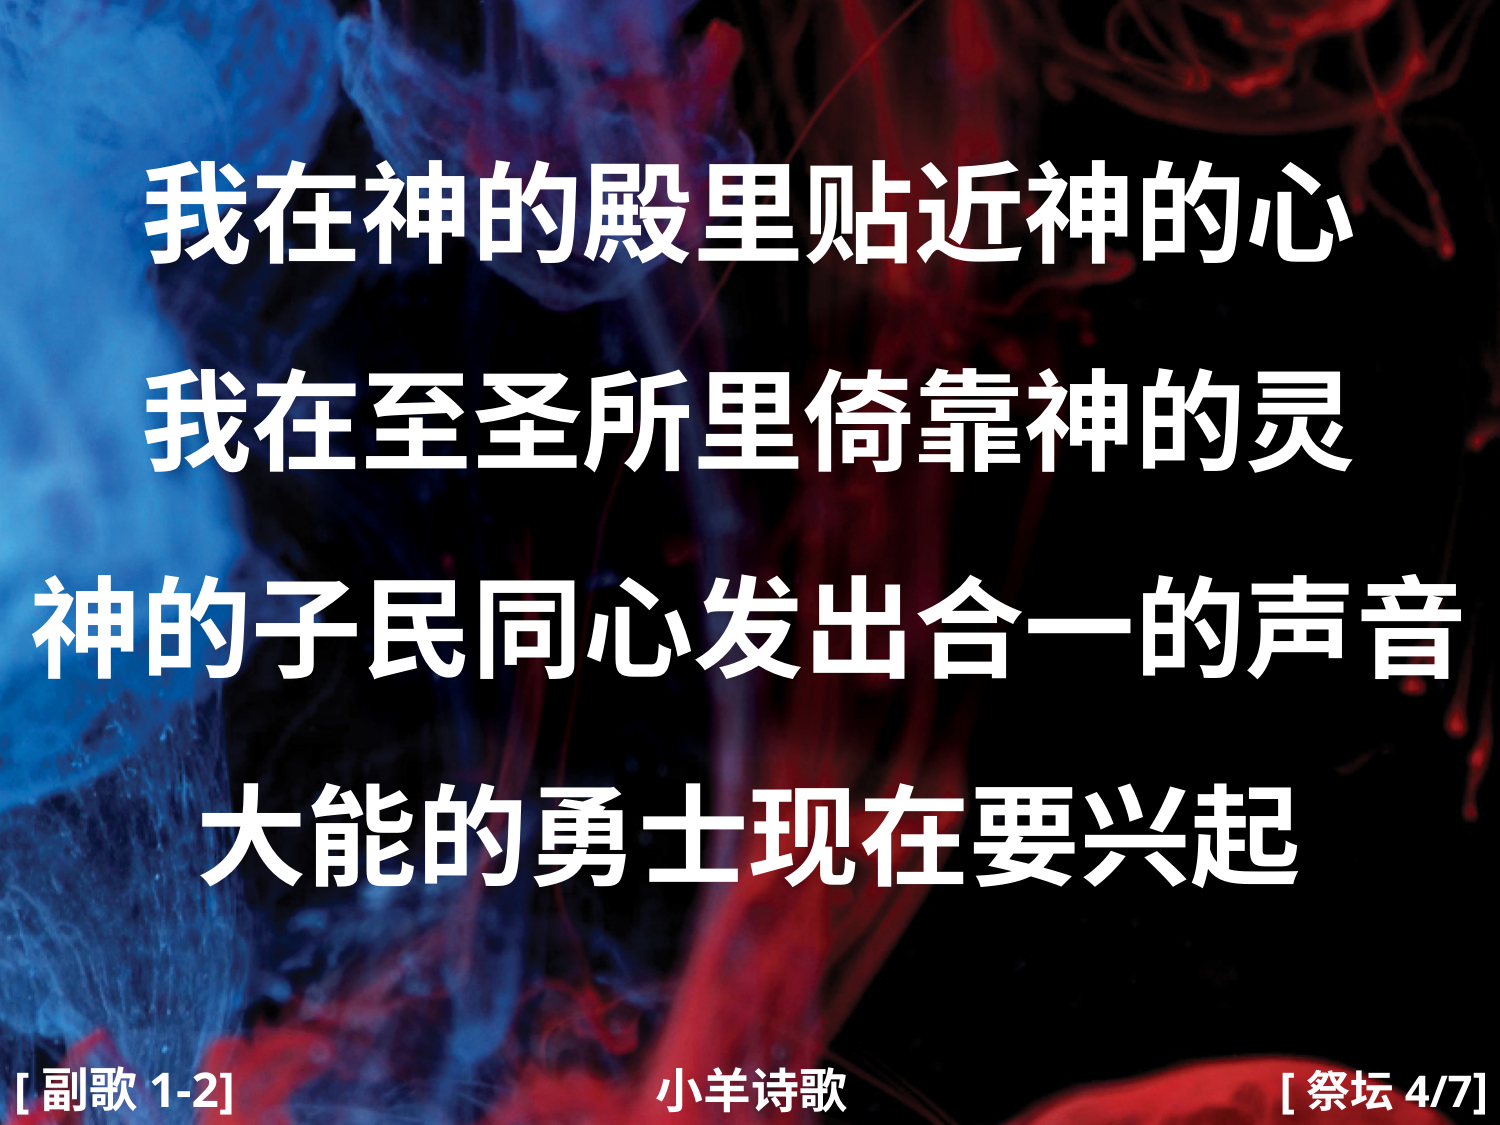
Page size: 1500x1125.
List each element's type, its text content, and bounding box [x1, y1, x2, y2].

picture [0, 0, 1500, 1053]
text_box [副歌1-2] [0, 1052, 373, 1125]
subtitle 小羊诗歌 [373, 1053, 1219, 1125]
text_box 我在神的殿里贴近神的心 我在至圣所里倚靠神的灵 神的子民同心发出合一的声音 大能的勇士现在要兴起 [0, 137, 1499, 931]
text_box [祭坛4/7] [1219, 1052, 1500, 1125]
